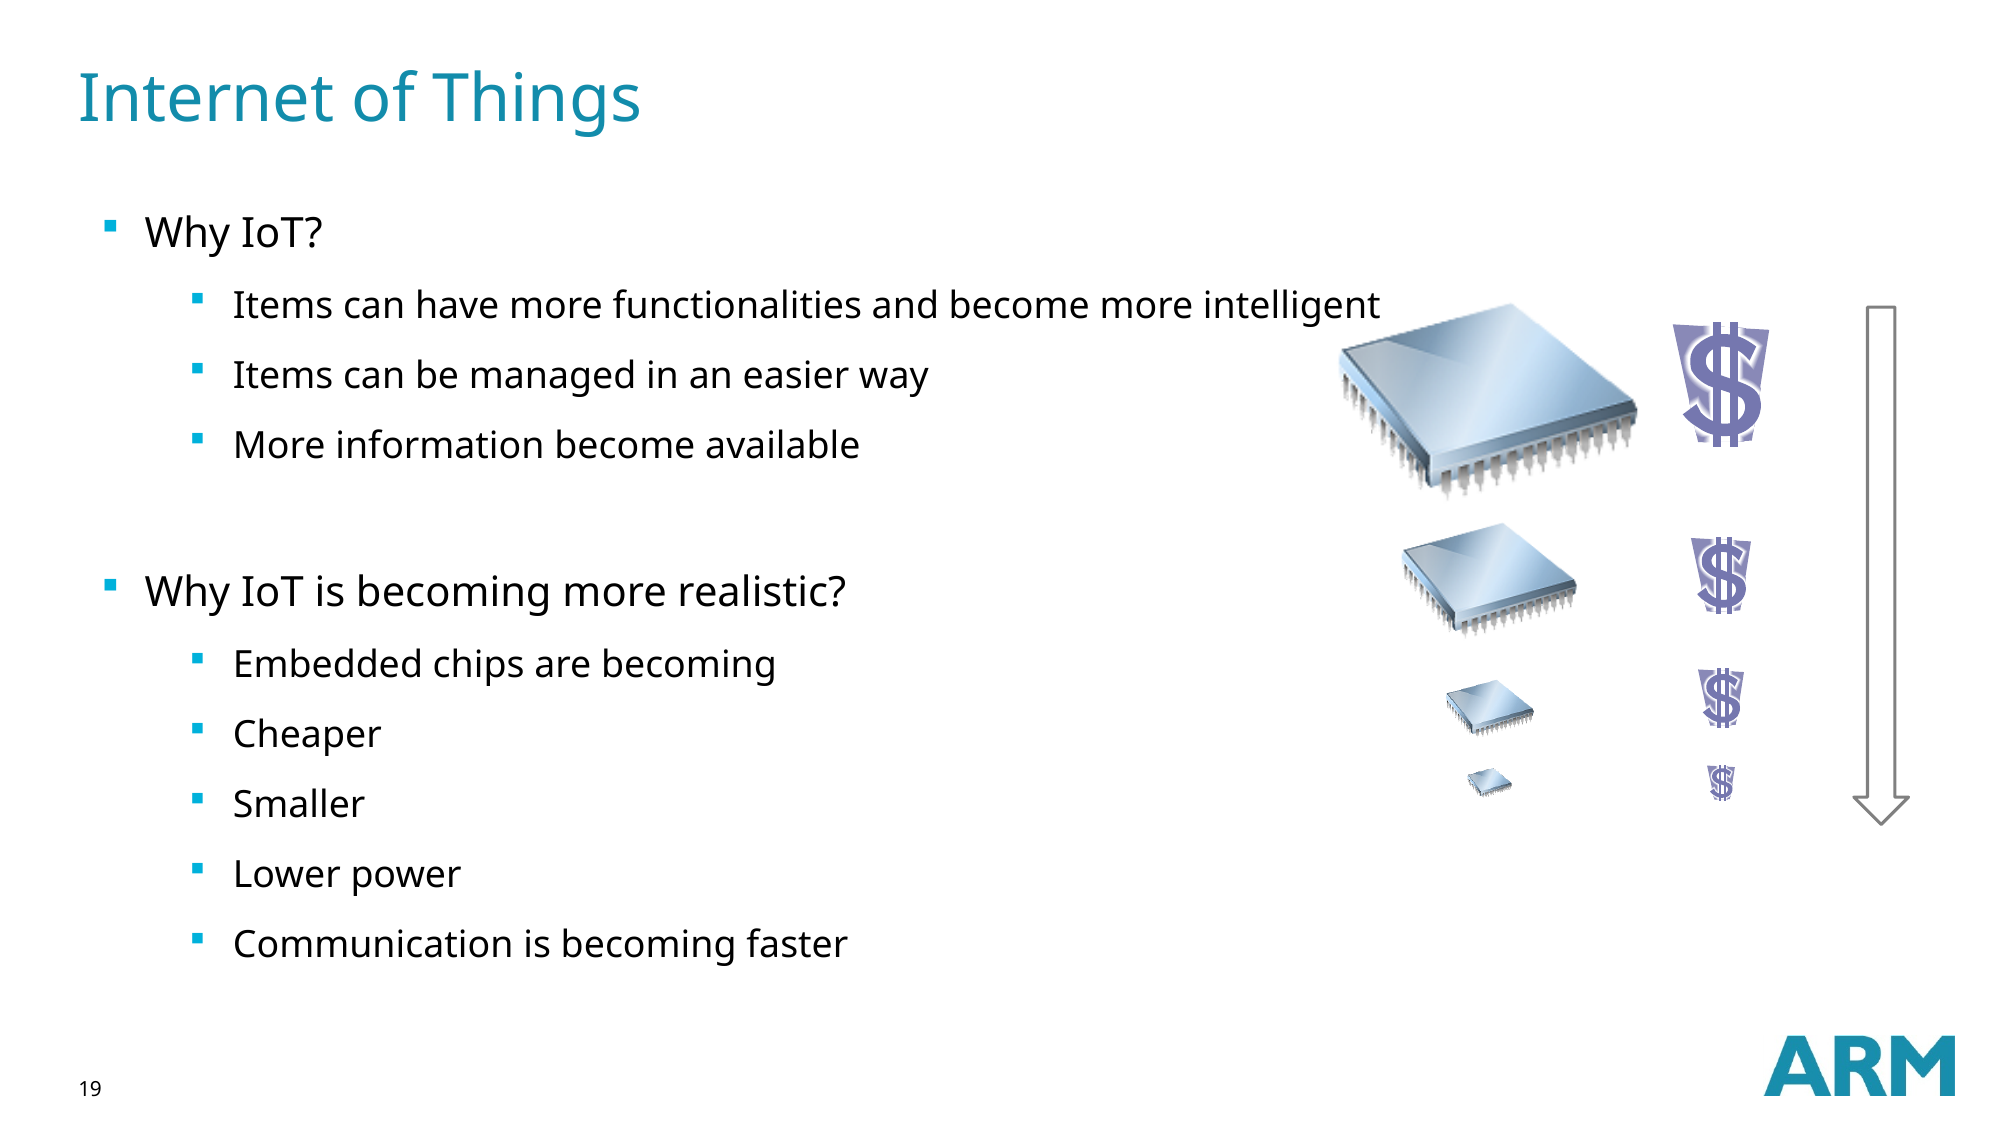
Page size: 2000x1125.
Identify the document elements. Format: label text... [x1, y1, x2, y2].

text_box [1321, 268, 1909, 825]
title Internet of Things [78, 55, 1910, 150]
list Why IoT? Items can have more functionalities and become more intelligent Items can be managed in an easier way More information become available Why IoT is becoming more realistic? Embedded chips are becoming Cheaper Smaller Lower power Communication is becoming faster [101, 205, 1909, 1004]
picture [1763, 1035, 1955, 1096]
